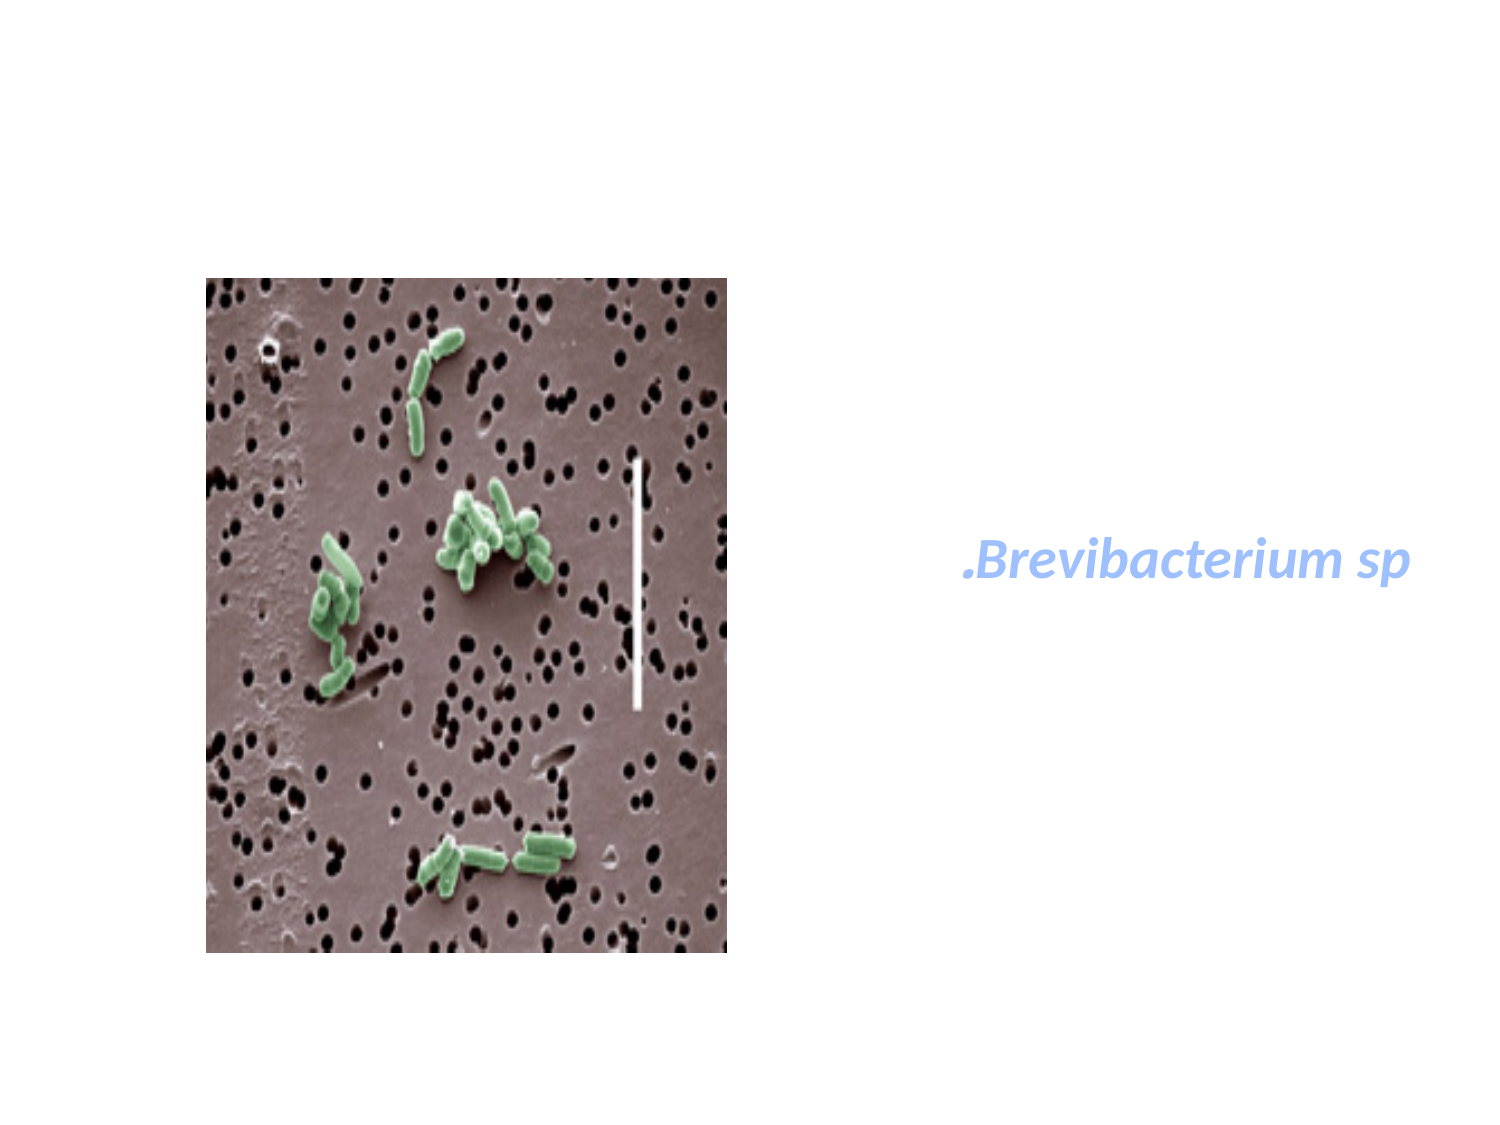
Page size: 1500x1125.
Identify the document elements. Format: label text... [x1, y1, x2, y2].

title Brevibacterium sp. [76, 219, 1427, 1000]
picture [206, 278, 727, 953]
